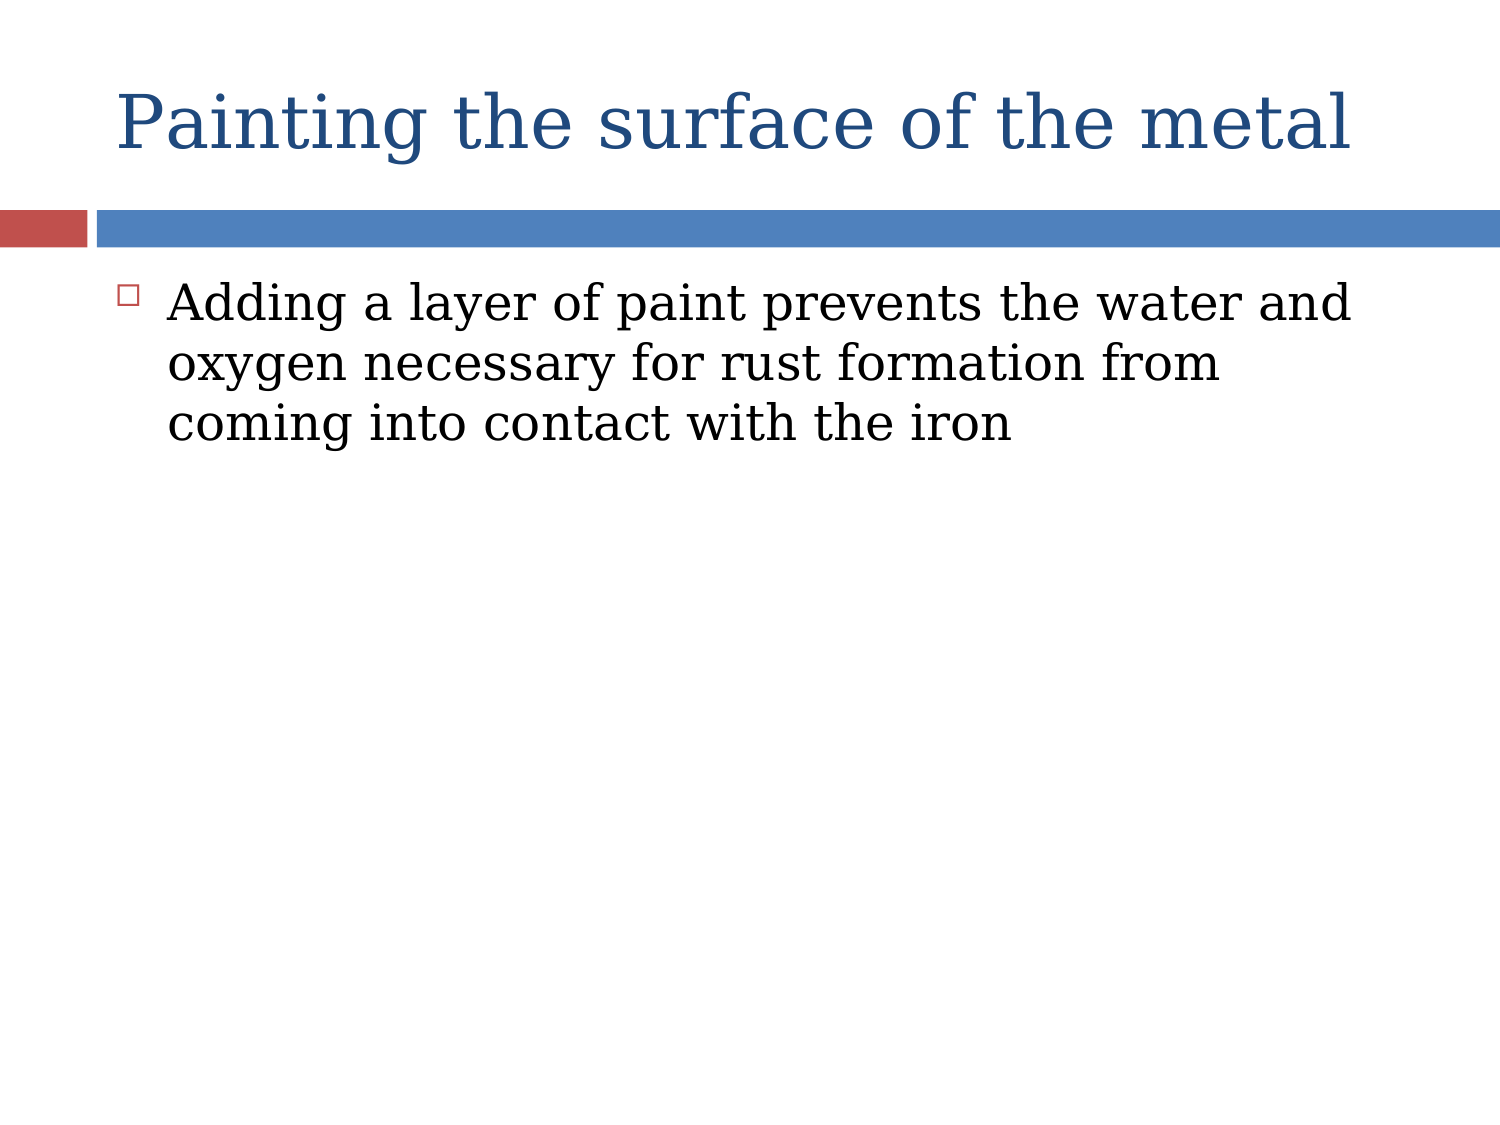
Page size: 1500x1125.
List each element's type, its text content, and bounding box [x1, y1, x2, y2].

list Adding a layer of paint prevents the water and oxygen necessary for rust formation from coming into contact with the iron [100, 262, 1438, 1000]
title Painting the surface of the metal [100, 37, 1438, 200]
